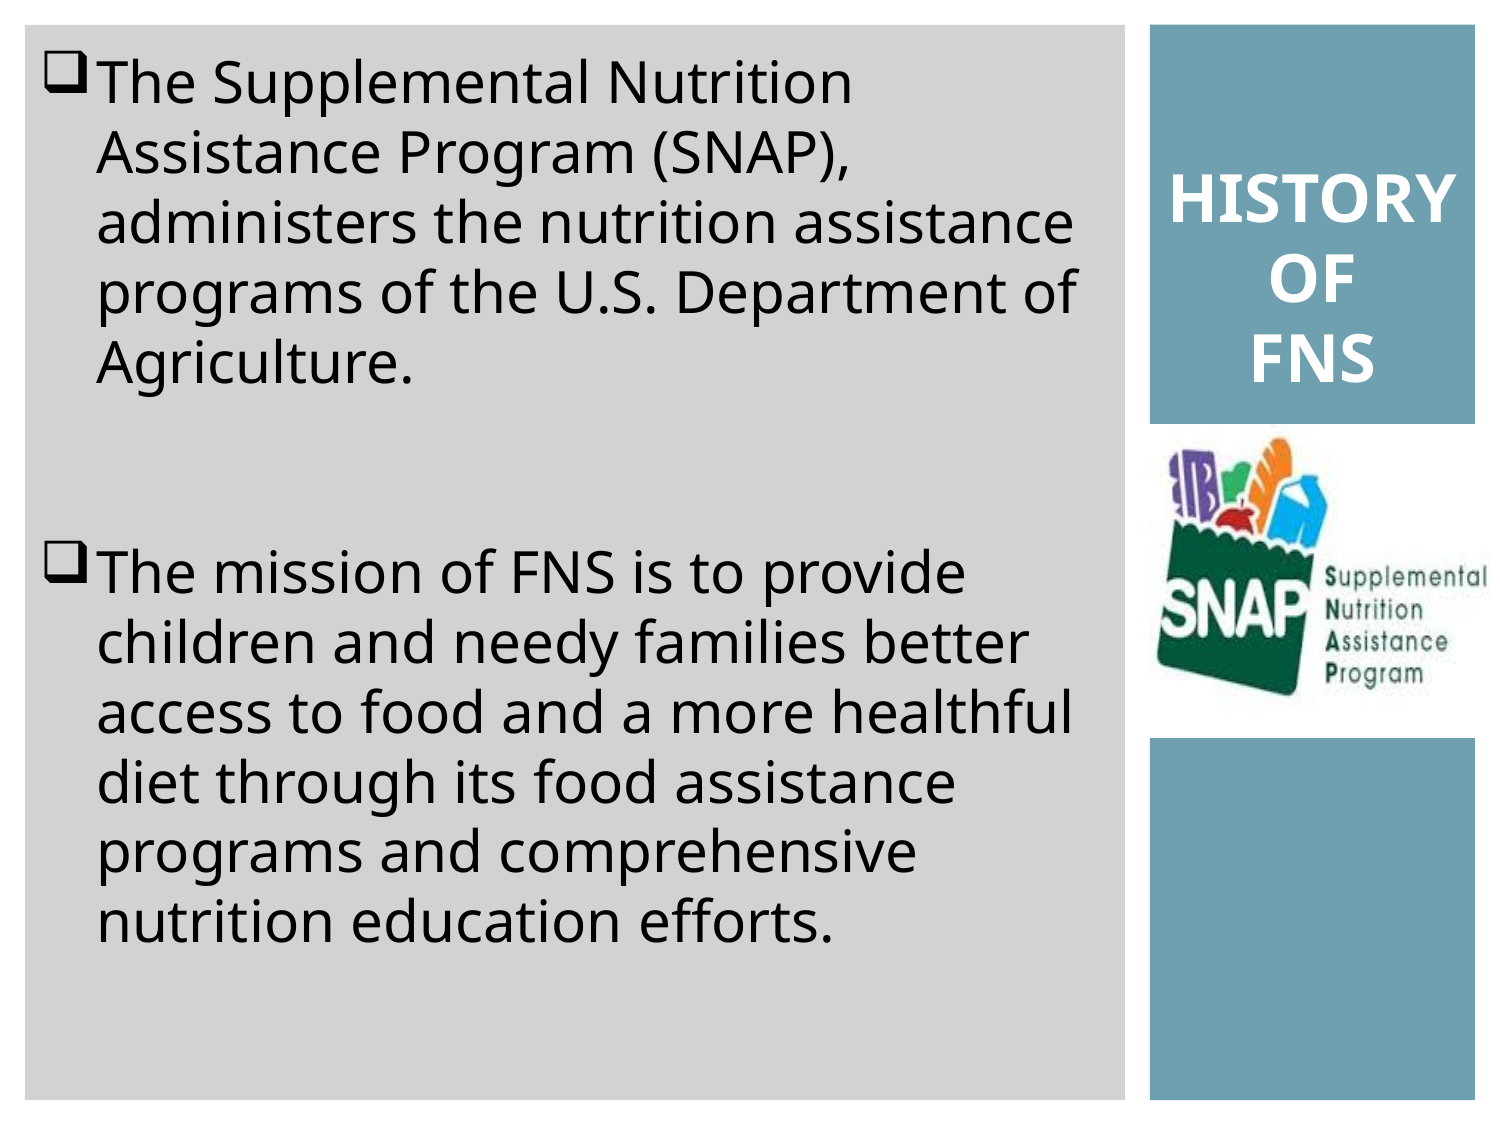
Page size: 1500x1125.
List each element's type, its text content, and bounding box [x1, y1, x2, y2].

text_box HISTORY OF FNS [1149, 0, 1475, 403]
picture [1149, 424, 1498, 738]
text_box The Supplemental Nutrition Assistance Program (SNAP), administers the nutrition assistance programs of the U.S. Department of Agriculture. The mission of FNS is to provide children and needy families better access to food and a more healthful diet through its food assistance programs and comprehensive nutrition education efforts. [24, 37, 1125, 1010]
